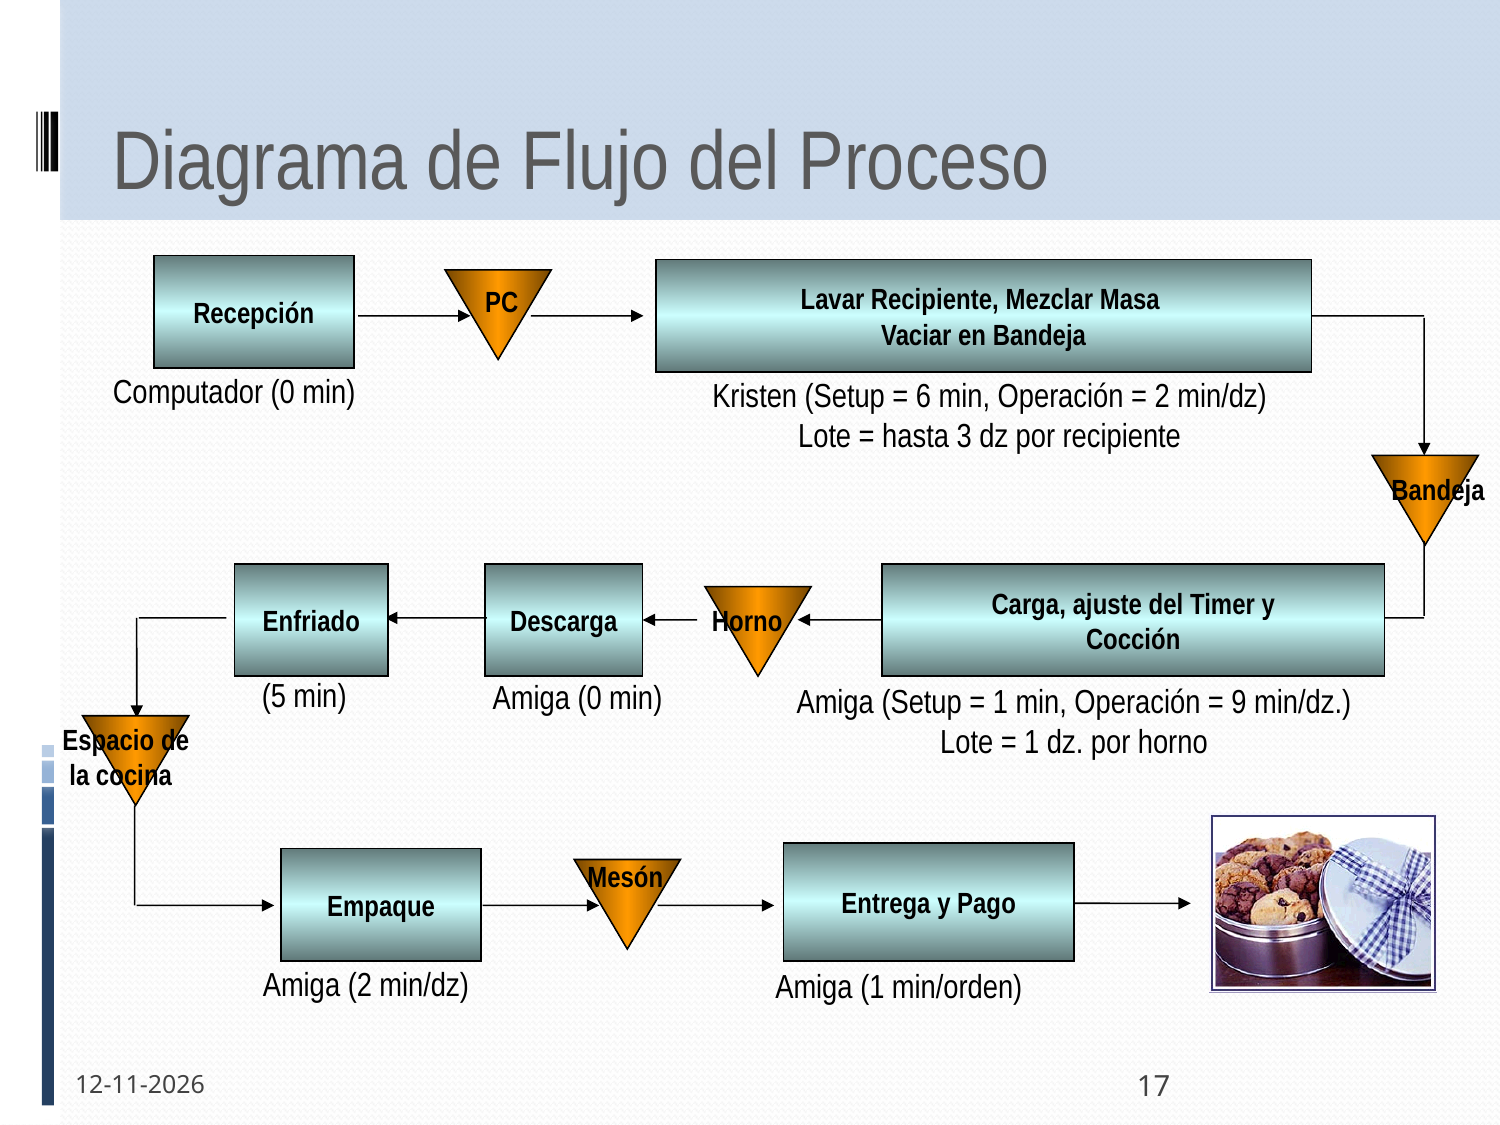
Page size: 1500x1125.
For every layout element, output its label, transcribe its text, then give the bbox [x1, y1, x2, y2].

text_box [534, 309, 644, 323]
text_box [131, 799, 140, 806]
text_box Amiga (0 min) [477, 668, 678, 724]
text_box Espacio de la cocina [47, 713, 212, 799]
text_box PC [470, 276, 534, 326]
text_box [657, 899, 775, 912]
text_box Carga, ajuste del Timer y Cocción [882, 563, 1385, 672]
text_box Recepción [153, 255, 354, 363]
text_box Entrega y Pago [783, 842, 1075, 961]
text_box [482, 901, 600, 912]
text_box Mesón [572, 851, 679, 901]
text_box Enfriado [234, 563, 389, 677]
text_box [704, 586, 812, 609]
text_box [478, 326, 518, 360]
text_box [136, 899, 275, 912]
text_box Amiga (1 min/orden) [760, 958, 1038, 1013]
text_box Horno [697, 594, 798, 645]
text_box Computador (0 min) [98, 363, 371, 418]
text_box Bandeja [1376, 463, 1500, 514]
text_box [445, 269, 552, 313]
text_box Descarga [484, 563, 643, 668]
text_box Amiga (2 min/dz) [248, 956, 485, 1011]
text_box [389, 611, 487, 625]
text_box [1074, 897, 1191, 910]
text_box [739, 645, 777, 677]
text_box [130, 617, 143, 713]
slide_number 17 [1045, 1046, 1171, 1107]
text_box Lavar Recipiente, Mezclar Masa Vaciar en Bandeja [655, 259, 1312, 372]
text_box [1406, 514, 1444, 545]
text_box Empaque [280, 848, 481, 956]
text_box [1209, 812, 1437, 994]
text_box Kristen (Setup = 6 min, Operación = 2 min/dz) Lote = hasta 3 dz por recipiente [697, 367, 1283, 462]
text_box (5 min) [247, 666, 362, 722]
text_box Amiga (Setup = 1 min, Operación = 9 min/dz.) Lote = 1 dz. por horno [711, 672, 1437, 768]
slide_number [75, 1042, 243, 1103]
text_box [598, 901, 656, 950]
text_box [1418, 317, 1431, 455]
title Diagrama de Flujo del Proceso [111, 18, 1436, 207]
text_box [358, 309, 470, 323]
text_box [1372, 455, 1479, 463]
